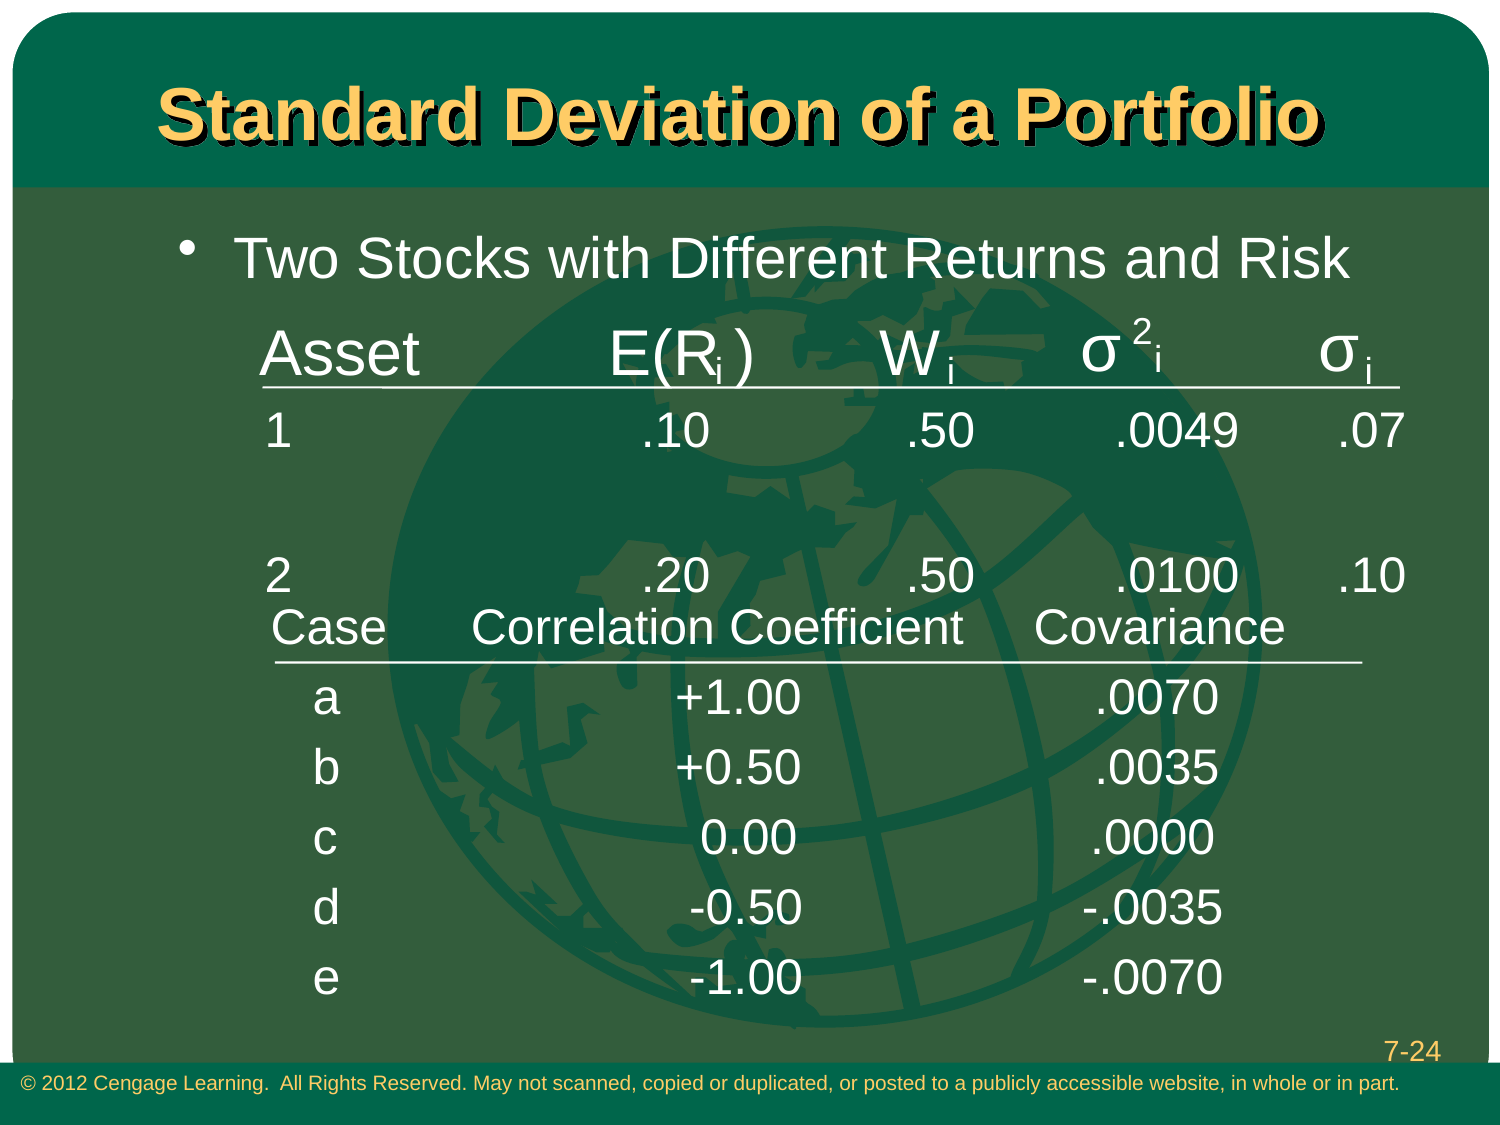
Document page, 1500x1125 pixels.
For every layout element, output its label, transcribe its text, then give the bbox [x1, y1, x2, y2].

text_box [249, 299, 1451, 556]
text_box Case Correlation Coefficient Covariance a +1.00 .0070 b +0.50 .0035 c 0.00 .0000 d -0.50 -.0035 e -1.00 -.0070 [199, 587, 1388, 1013]
footer © 2012 Cengage Learning. All Rights Reserved. May not scanned, copied or duplicated, or posted to a publicly accessible website, in whole or in part. [0, 1062, 1500, 1125]
list Two Stocks with Different Returns and Risk [162, 212, 1438, 1013]
slide_number 7-24 [1325, 1025, 1500, 1062]
title Standard Deviation of a Portfolio [75, 32, 1425, 188]
